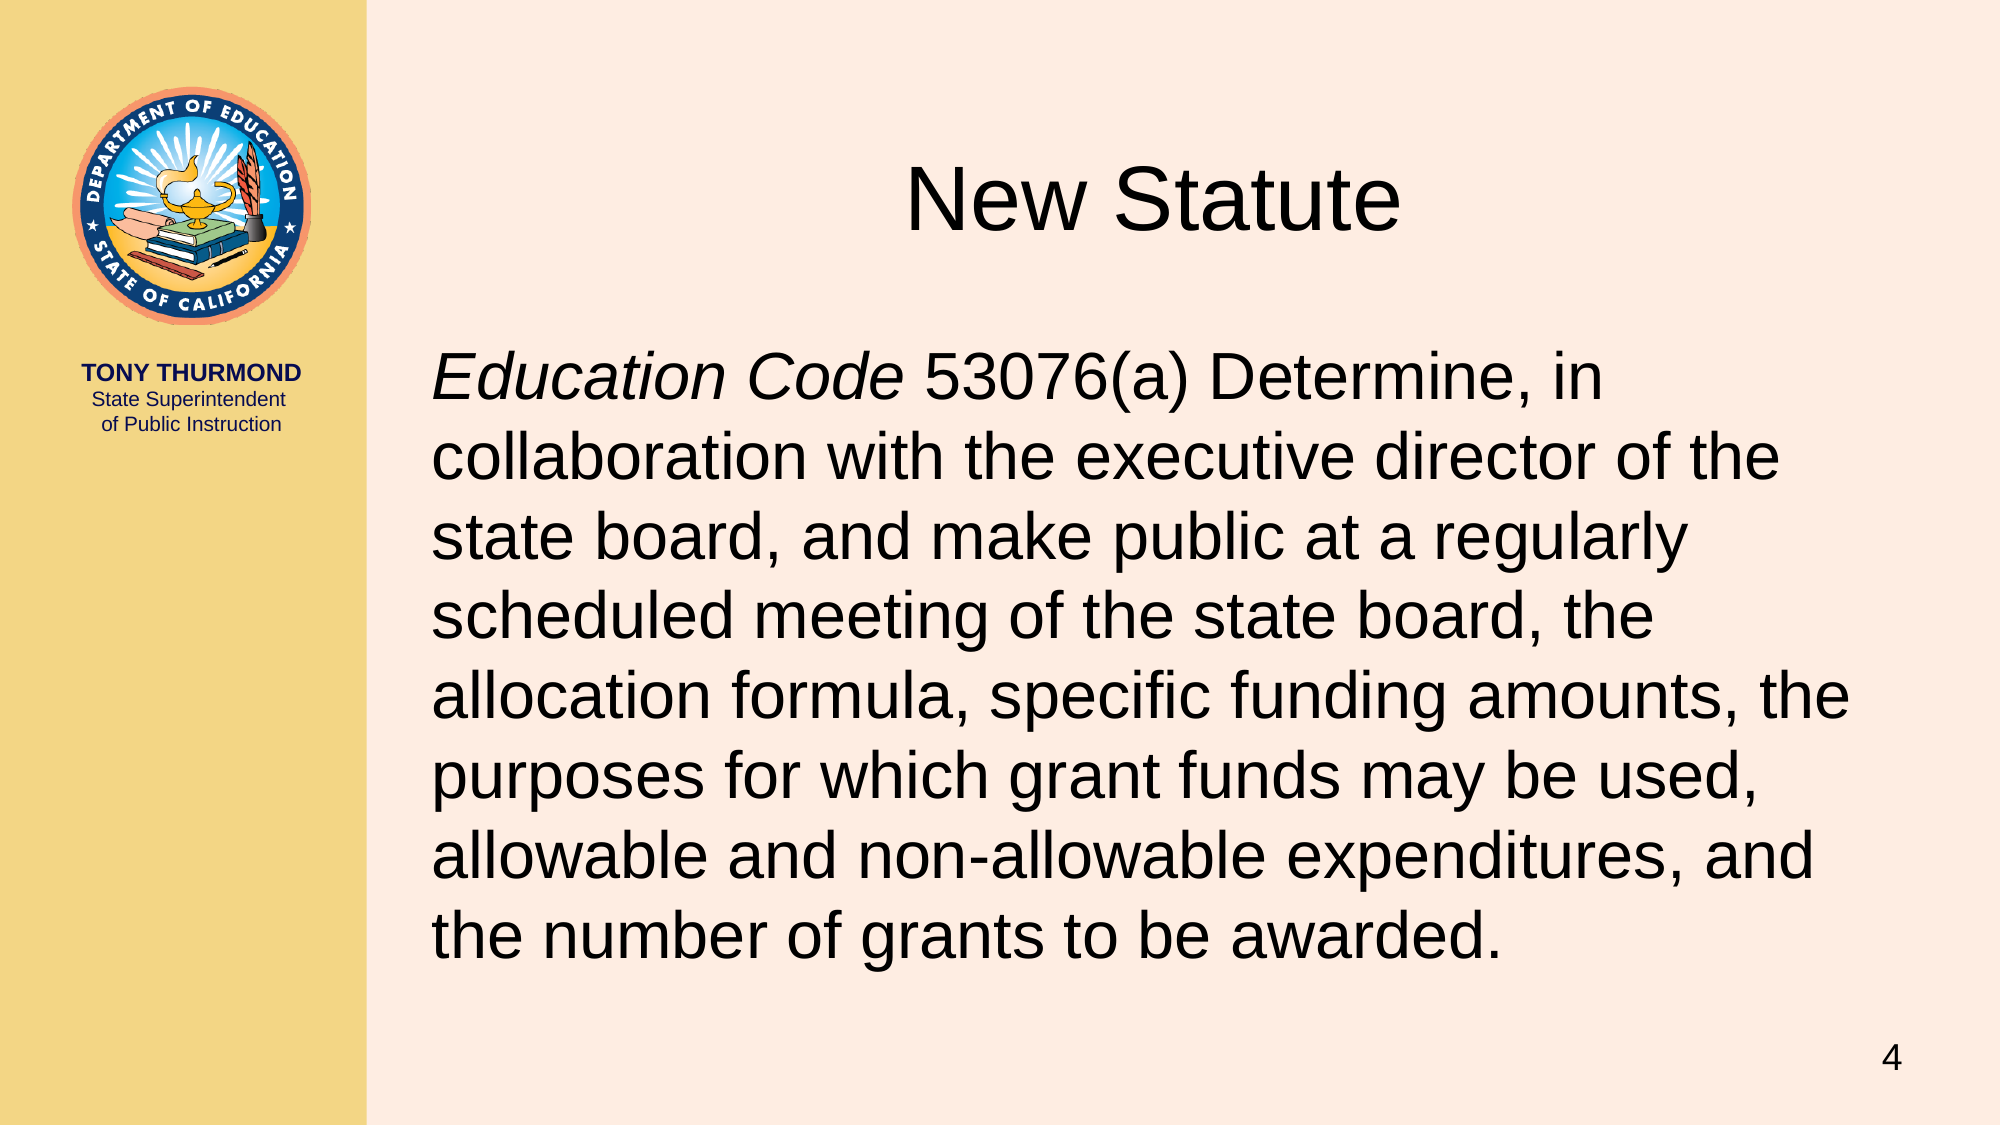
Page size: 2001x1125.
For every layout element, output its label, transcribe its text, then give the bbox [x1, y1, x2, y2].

picture [72, 86, 311, 325]
slide_number 4 [1551, 1025, 1918, 1100]
title New Statute [416, 99, 1917, 288]
list Education Code 53076(a) Determine, in collaboration with the executive director of the state board, and make public at a regularly scheduled meeting of the state board, the allocation formula, specific funding amounts, the purposes for which grant funds may be used, allowable and non-allowable expenditures, and the number of grants to be awarded. [416, 324, 1917, 1000]
